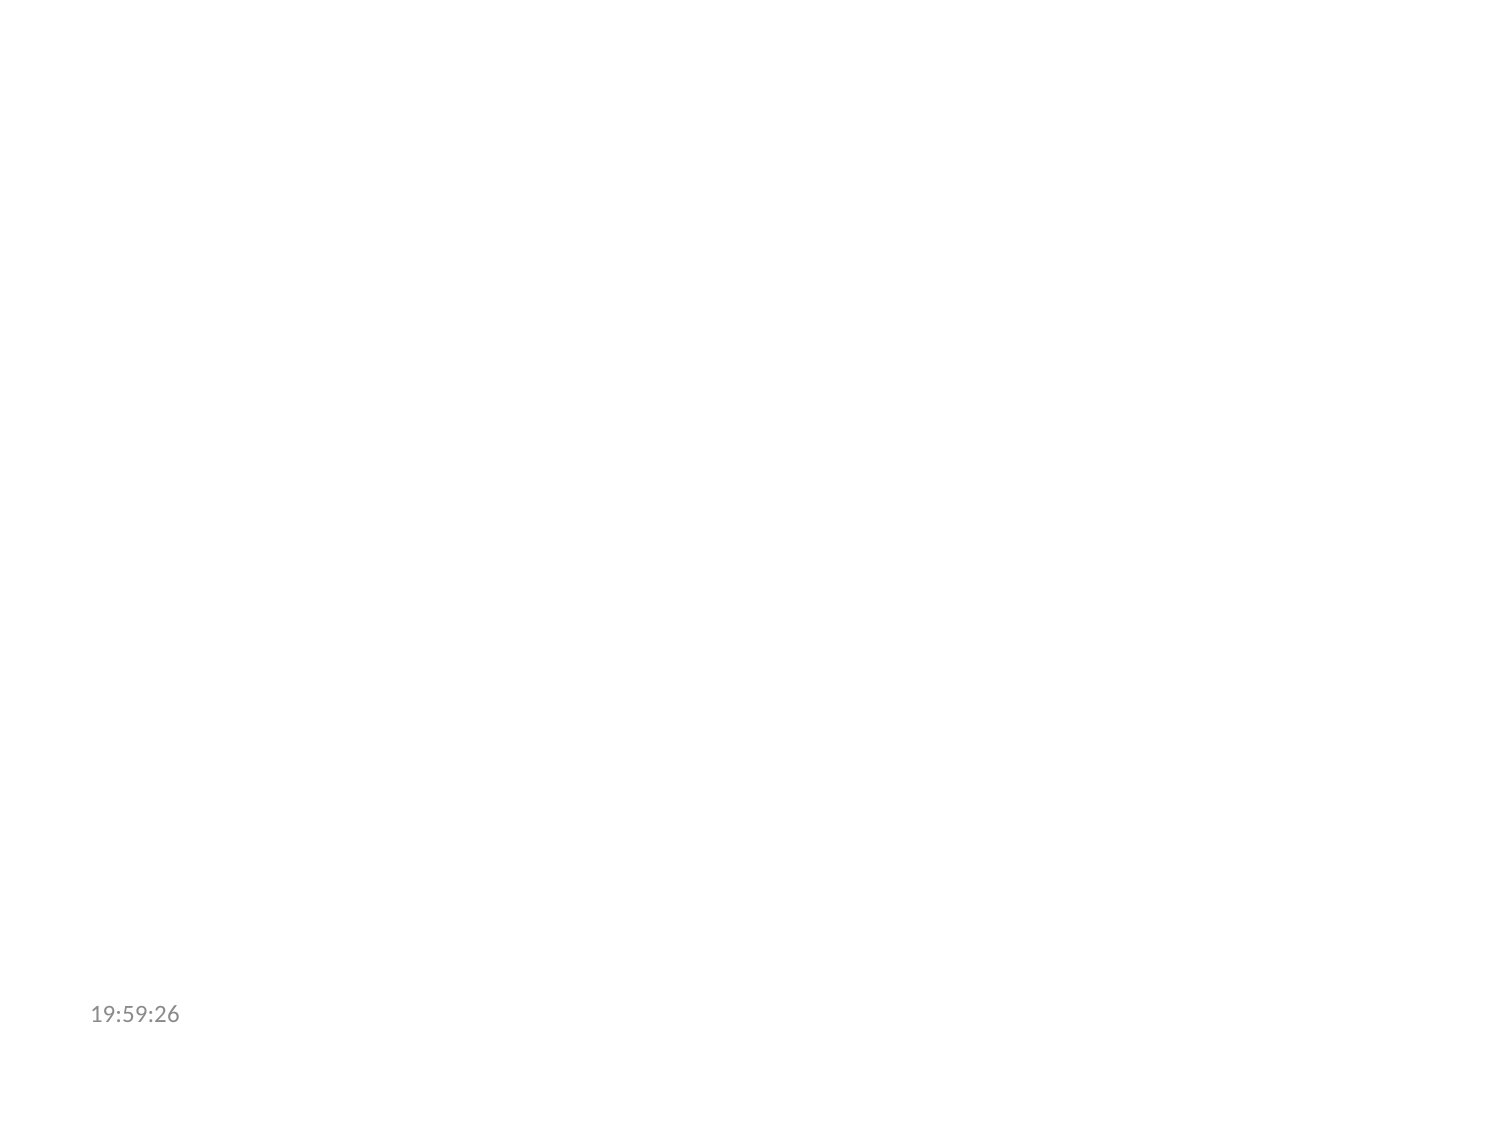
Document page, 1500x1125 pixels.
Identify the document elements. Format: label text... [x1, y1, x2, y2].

text_box 15:35:09 [75, 982, 425, 1043]
